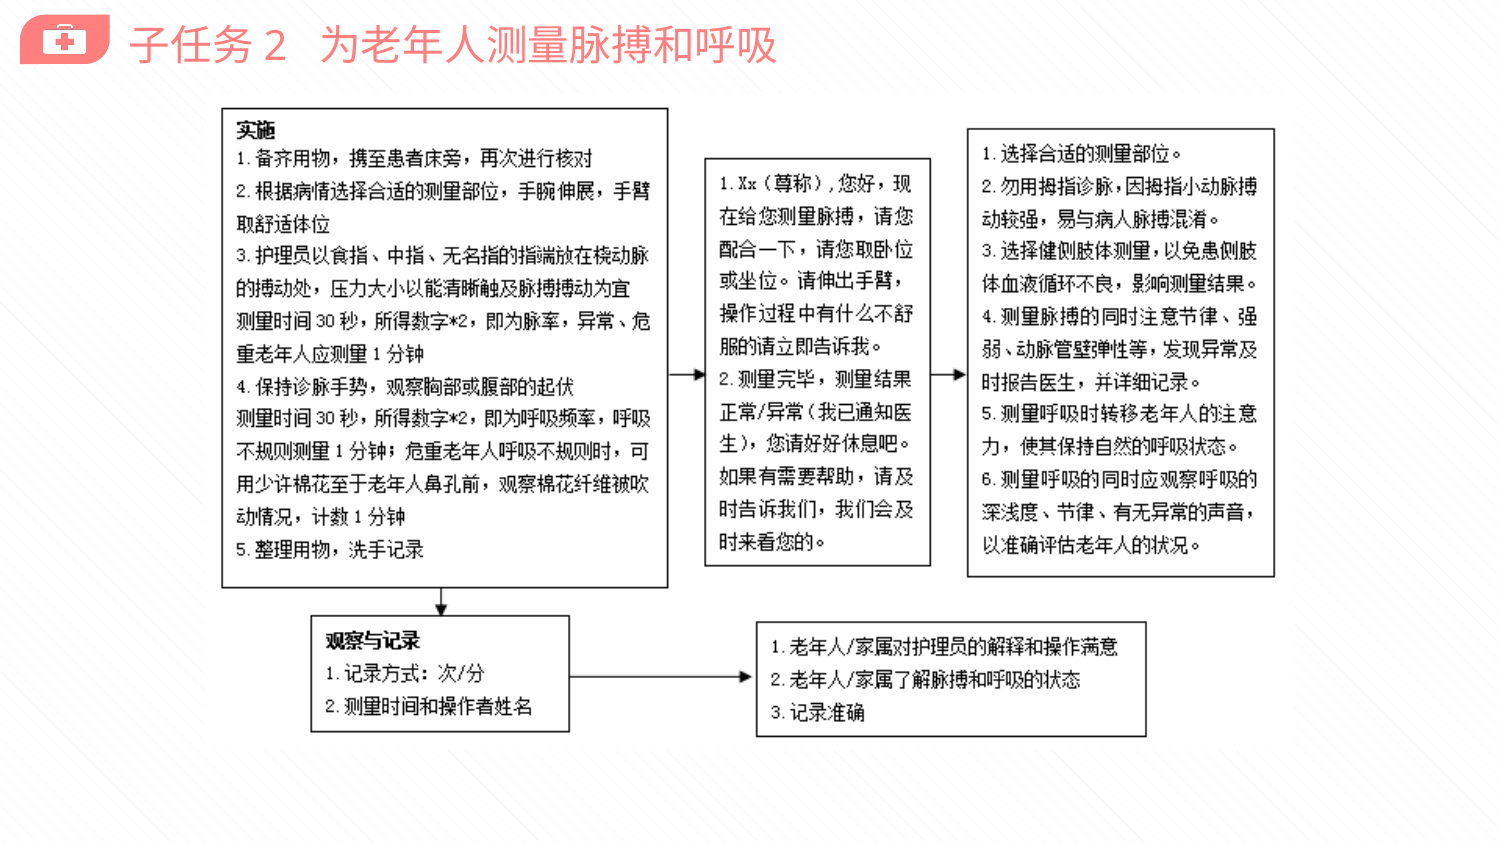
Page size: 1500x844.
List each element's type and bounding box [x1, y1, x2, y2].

text_box [19, 11, 863, 78]
picture [206, 94, 1294, 750]
